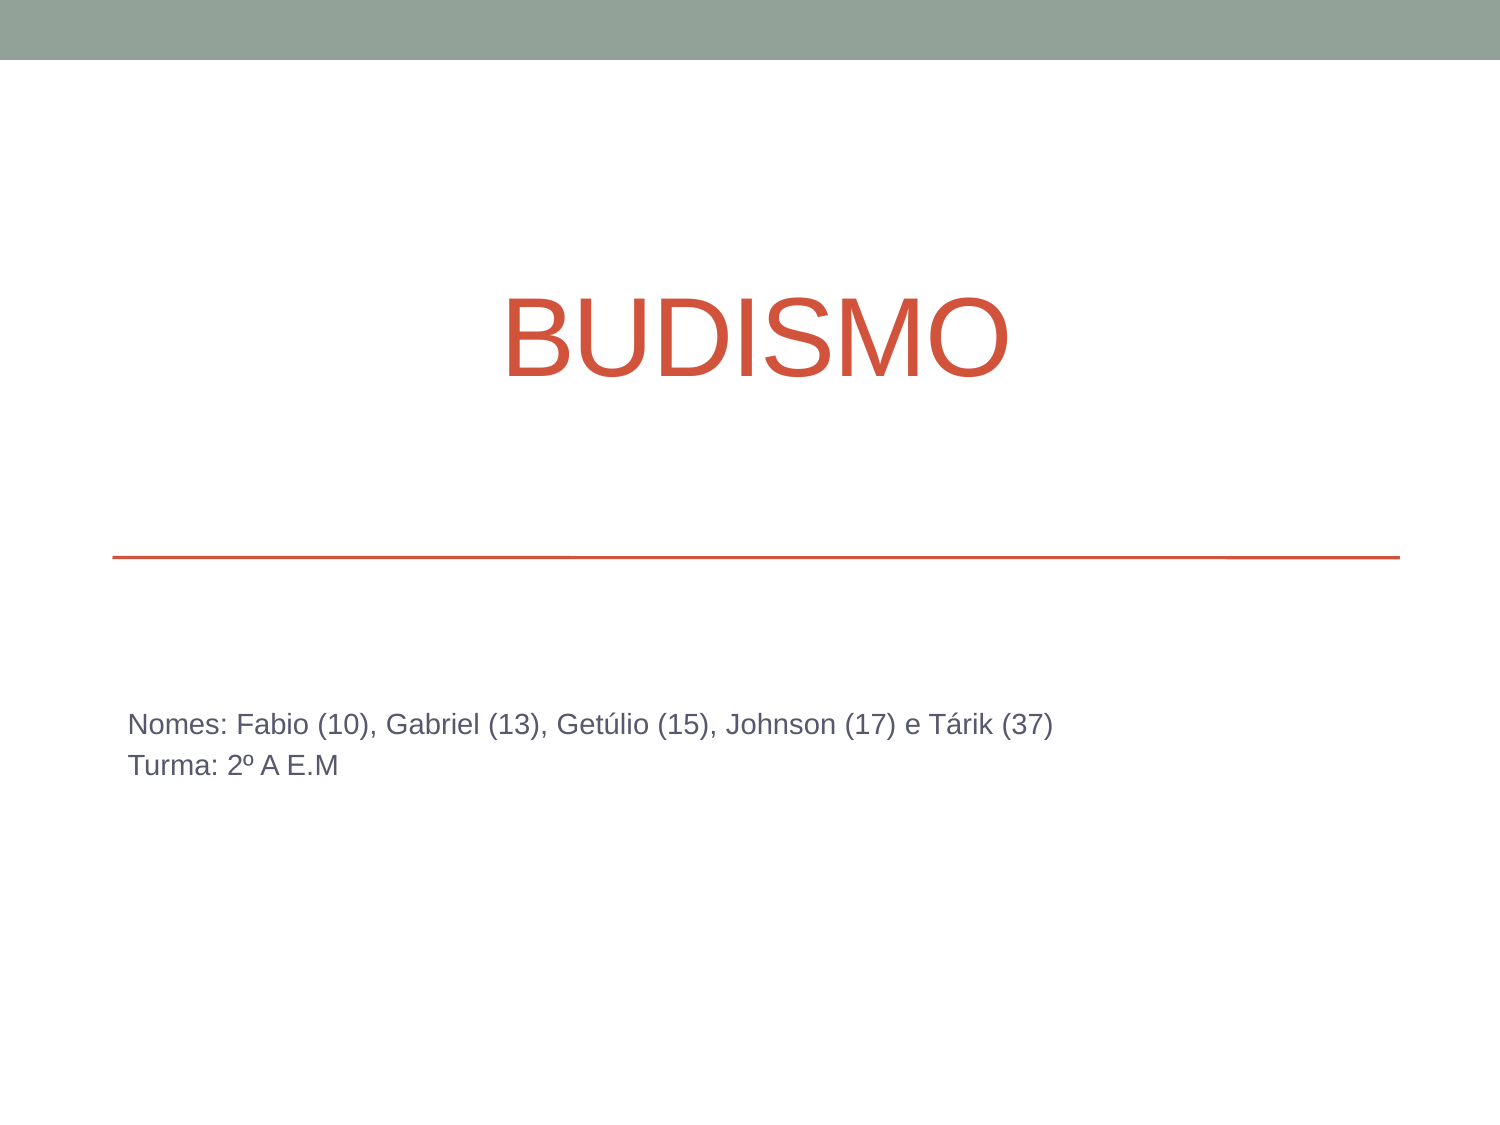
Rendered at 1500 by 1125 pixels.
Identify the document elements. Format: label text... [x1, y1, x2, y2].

title BUDISMO [112, 224, 1400, 542]
subtitle Nomes: Fabio (10), Gabriel (13), Getúlio (15), Johnson (17) e Tárik (37) Turma: 2º A E.M [112, 575, 1163, 863]
